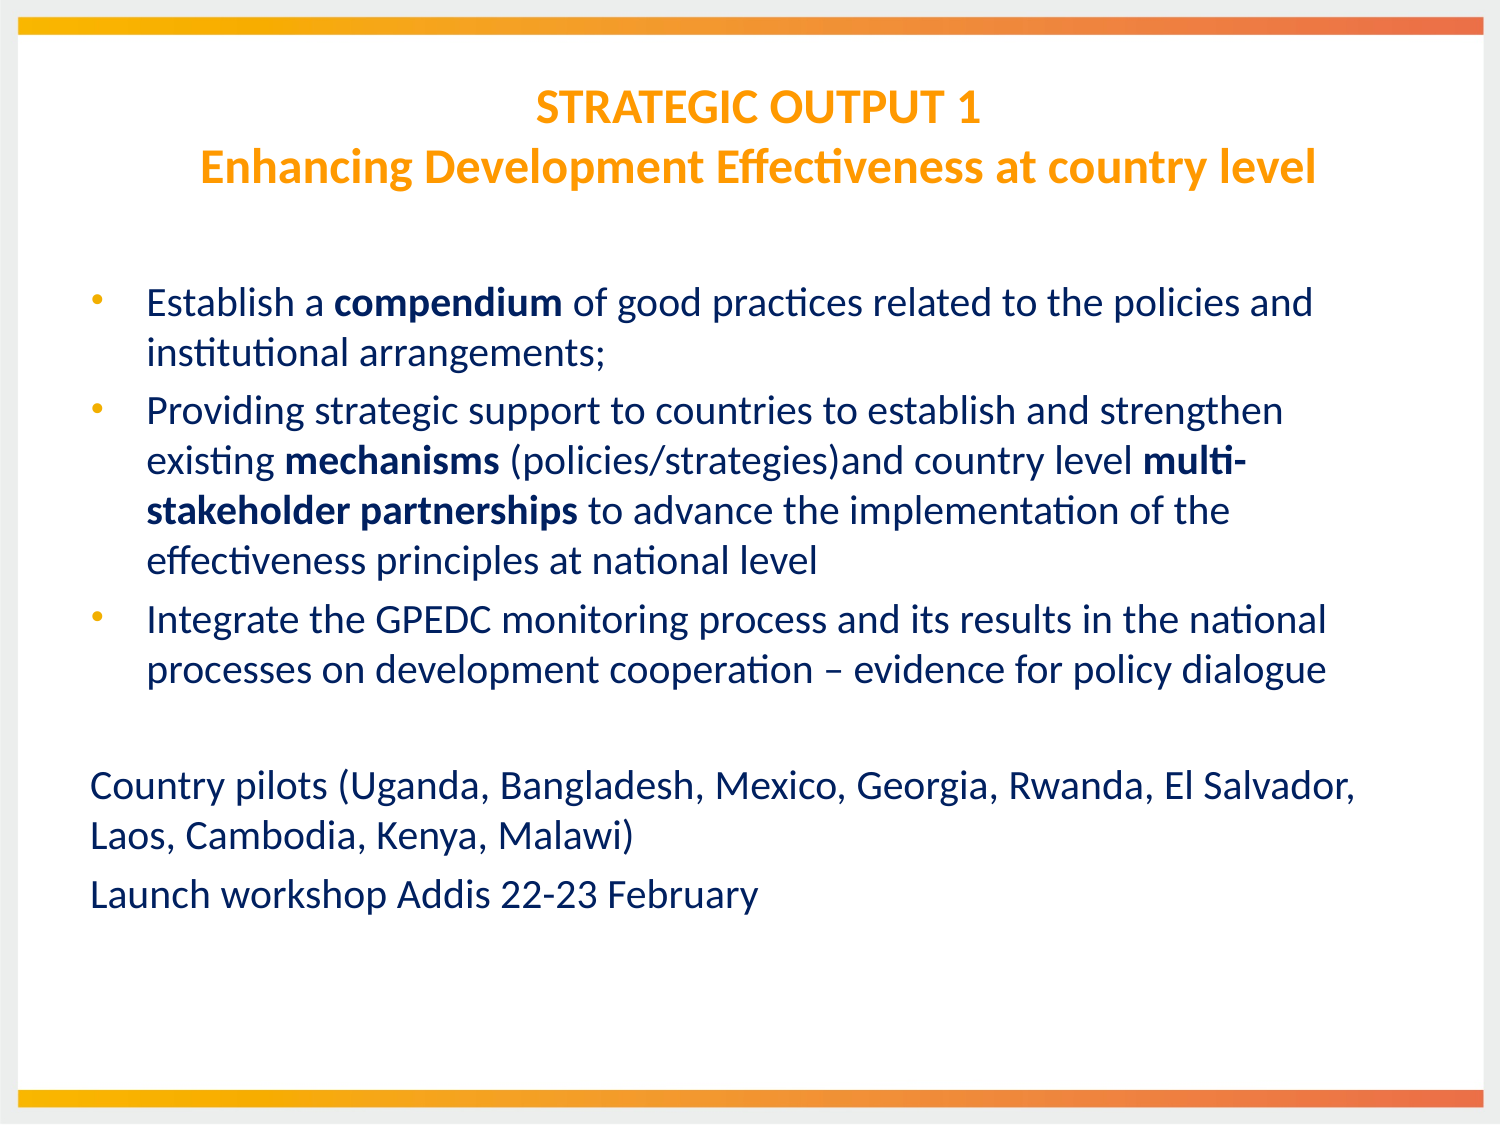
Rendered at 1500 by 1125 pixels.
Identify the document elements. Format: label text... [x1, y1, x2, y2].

title STRATEGIC OUTPUT 1 Enhancing Development Effectiveness at country level [17, 54, 1500, 214]
picture [0, 0, 1500, 1125]
list Establish a compendium of good practices related to the policies and institutional arrangements; Providing strategic support to countries to establish and strengthen existing mechanisms (policies/strategies)and country level multi-stakeholder partnerships to advance the implementation of the effectiveness principles at national level Integrate the GPEDC monitoring process and its results in the national processes on development cooperation – evidence for policy dialogue Country pilots (Uganda, Bangladesh, Mexico, Georgia, Rwanda, El Salvador, Laos, Cambodia, Kenya, Malawi) Launch workshop Addis 22-23 February [74, 266, 1426, 965]
